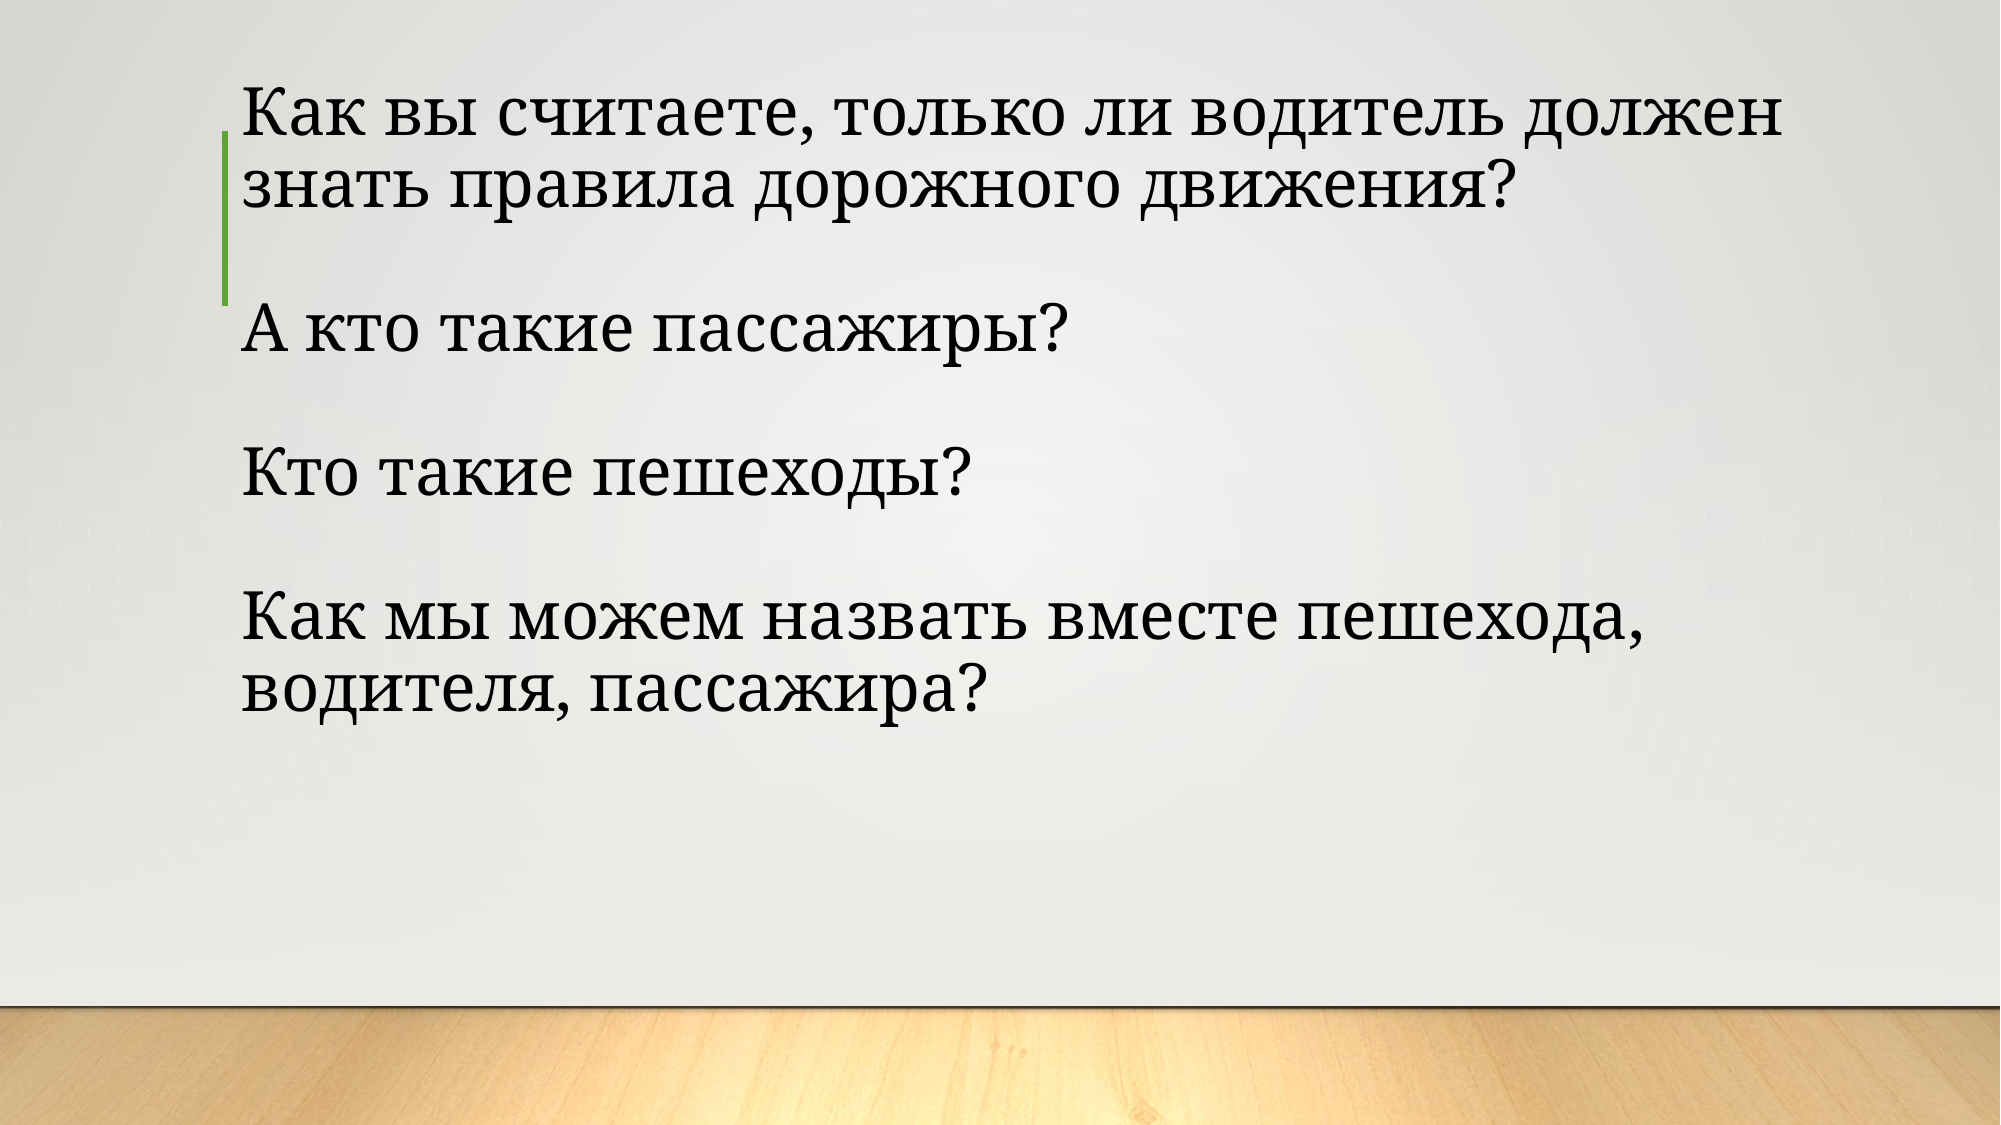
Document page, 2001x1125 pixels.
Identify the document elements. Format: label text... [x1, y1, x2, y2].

picture [0, 1006, 2000, 1125]
title Как вы считаете, только ли водитель должен знать правила дорожного движения? А кто такие пассажиры? Кто такие пешеходы? Как мы можем назвать вместе пешехода, водителя, пассажира? [226, 41, 1847, 814]
